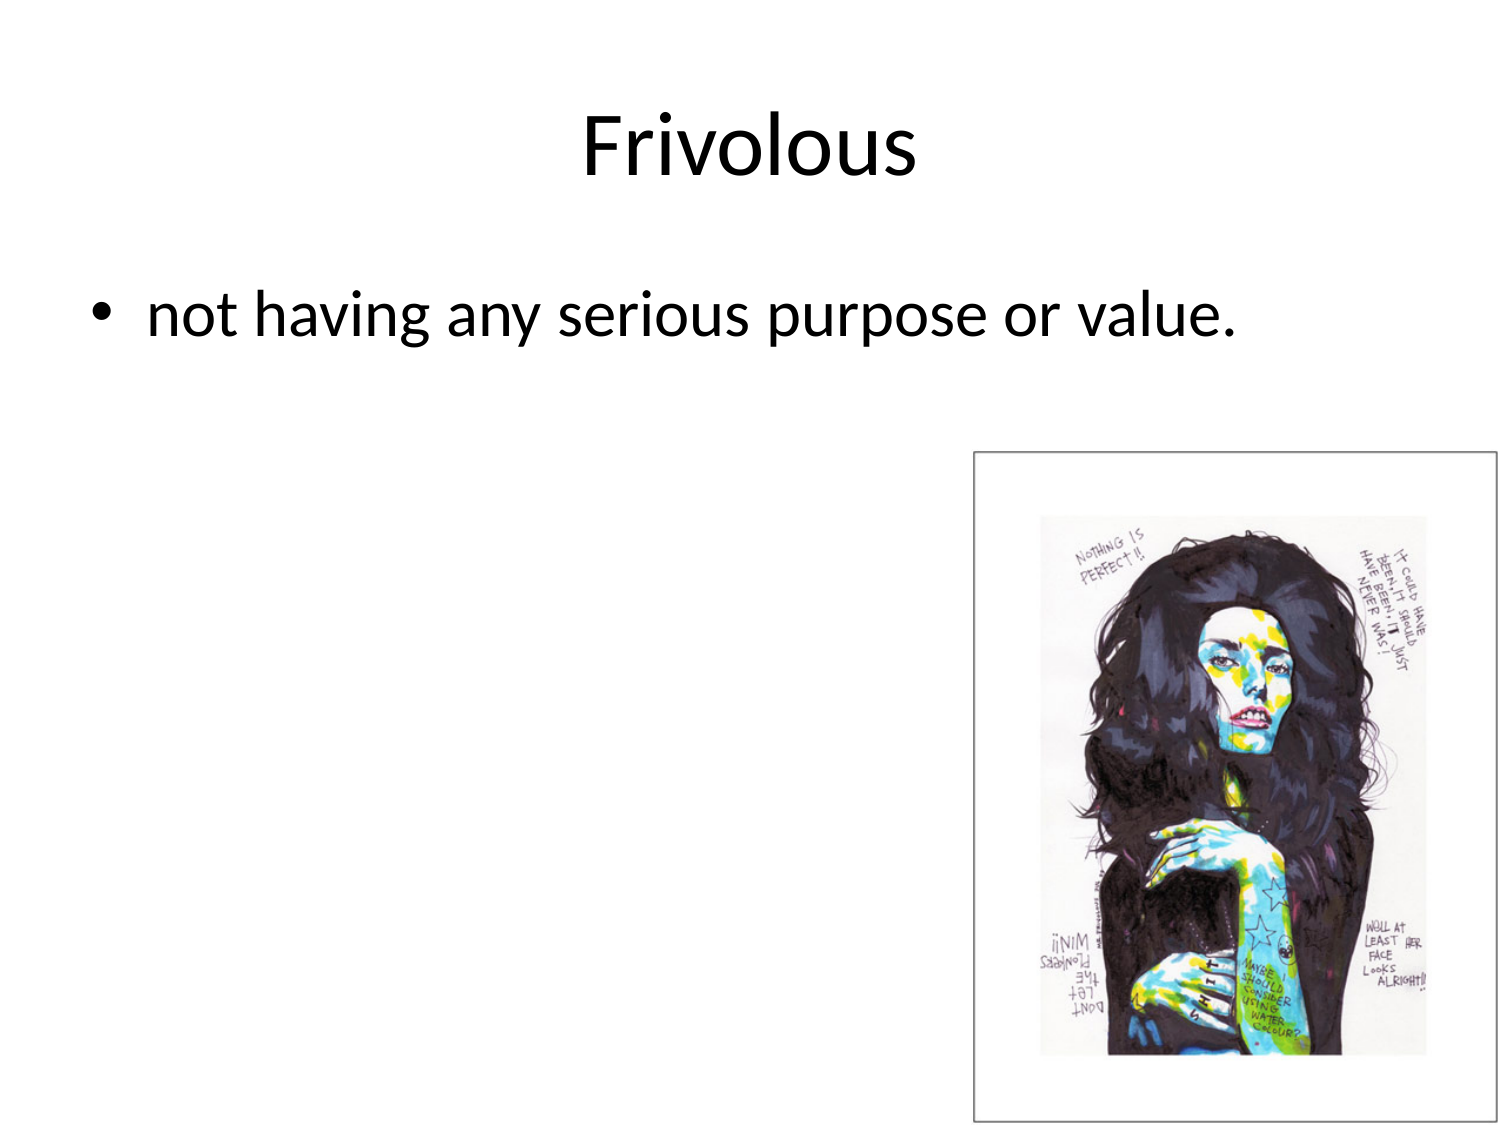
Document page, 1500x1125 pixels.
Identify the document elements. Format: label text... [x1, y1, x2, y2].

title Frivolous [75, 45, 1425, 233]
list not having any serious purpose or value. [75, 262, 1425, 1005]
picture [971, 449, 1500, 1125]
